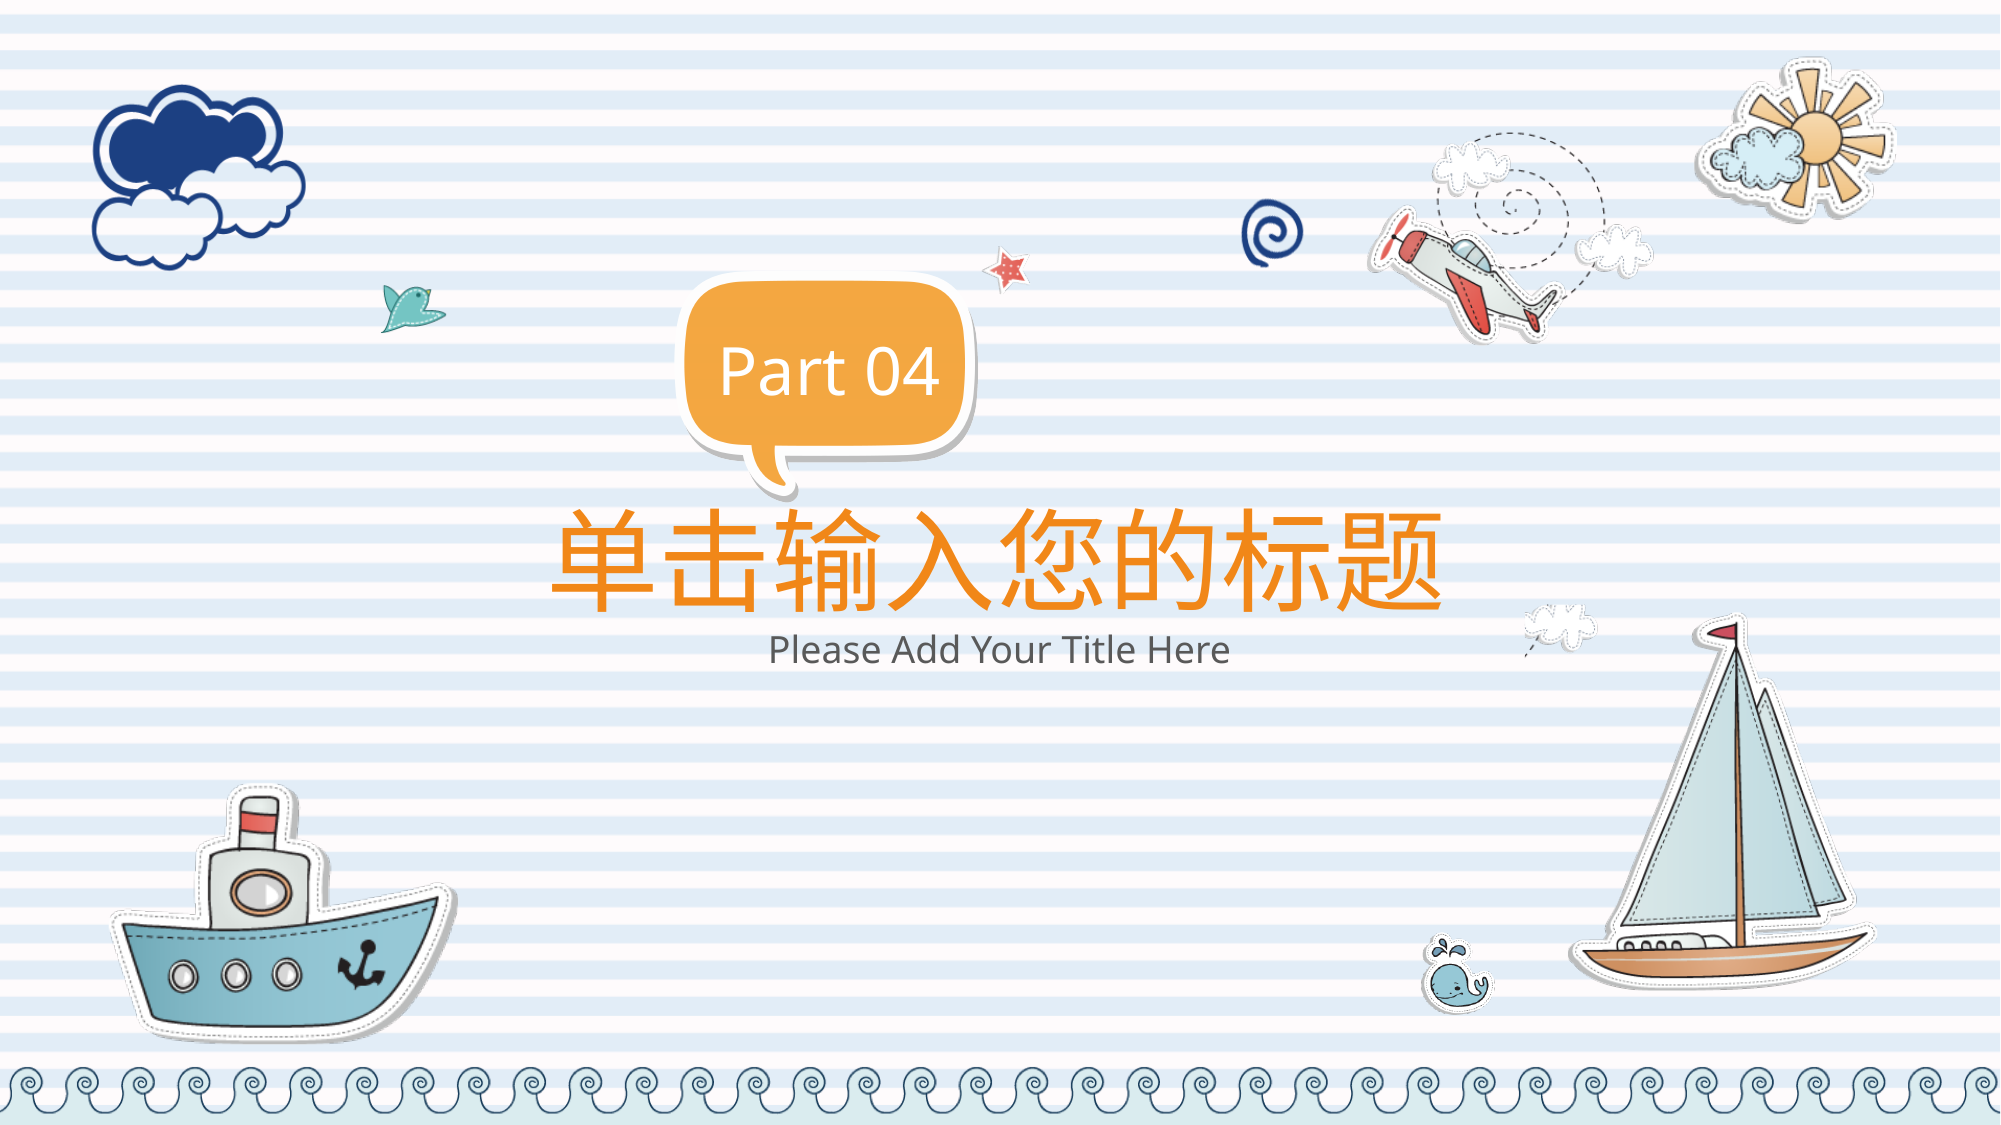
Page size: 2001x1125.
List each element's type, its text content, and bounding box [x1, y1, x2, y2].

picture [0, 0, 2001, 1125]
text_box Please Add Your Title Here [753, 618, 1247, 679]
text_box 单击输入您的标题 [531, 483, 1461, 634]
